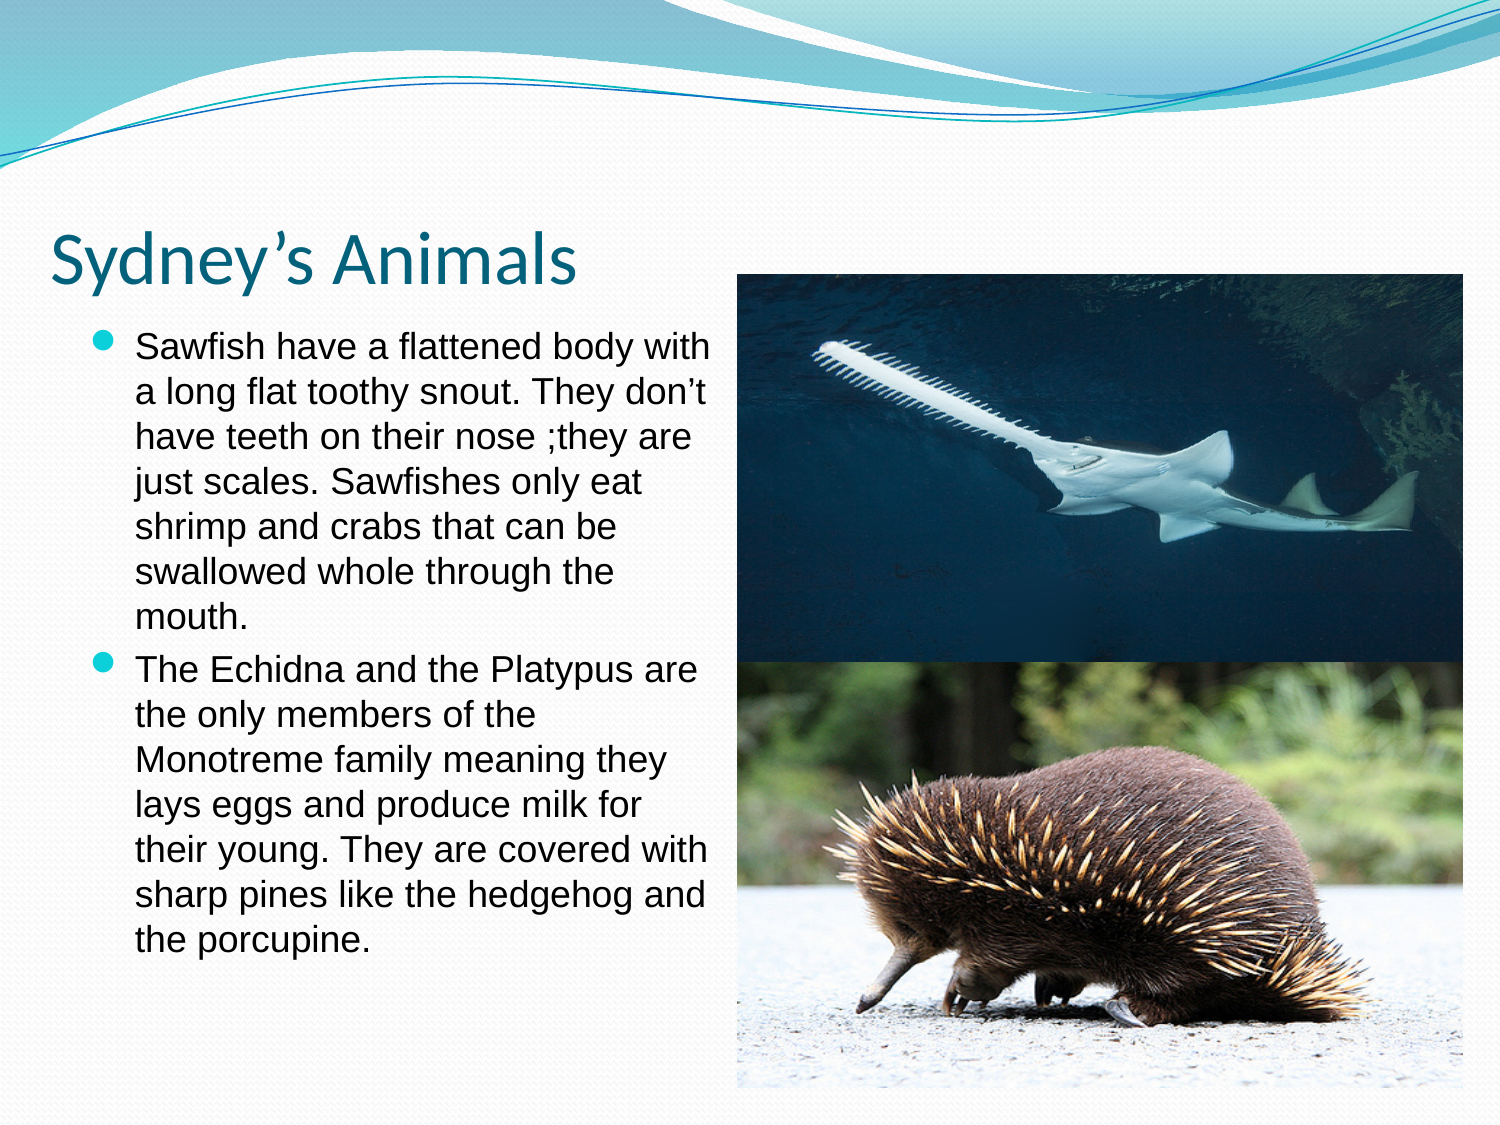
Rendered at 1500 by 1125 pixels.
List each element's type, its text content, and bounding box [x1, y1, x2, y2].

picture [737, 274, 1463, 1088]
title Sydney’s Animals [50, 200, 750, 300]
list Sawfish have a flattened body with a long flat toothy snout. They don’t have teeth on their nose ;they are just scales. Sawfishes only eat shrimp and crabs that can be swallowed whole through the mouth. The Echidna and the Platypus are the only members of the Monotreme family meaning they lays eggs and produce milk for their young. They are covered with sharp pines like the hedgehog and the porcupine. [75, 314, 730, 1043]
